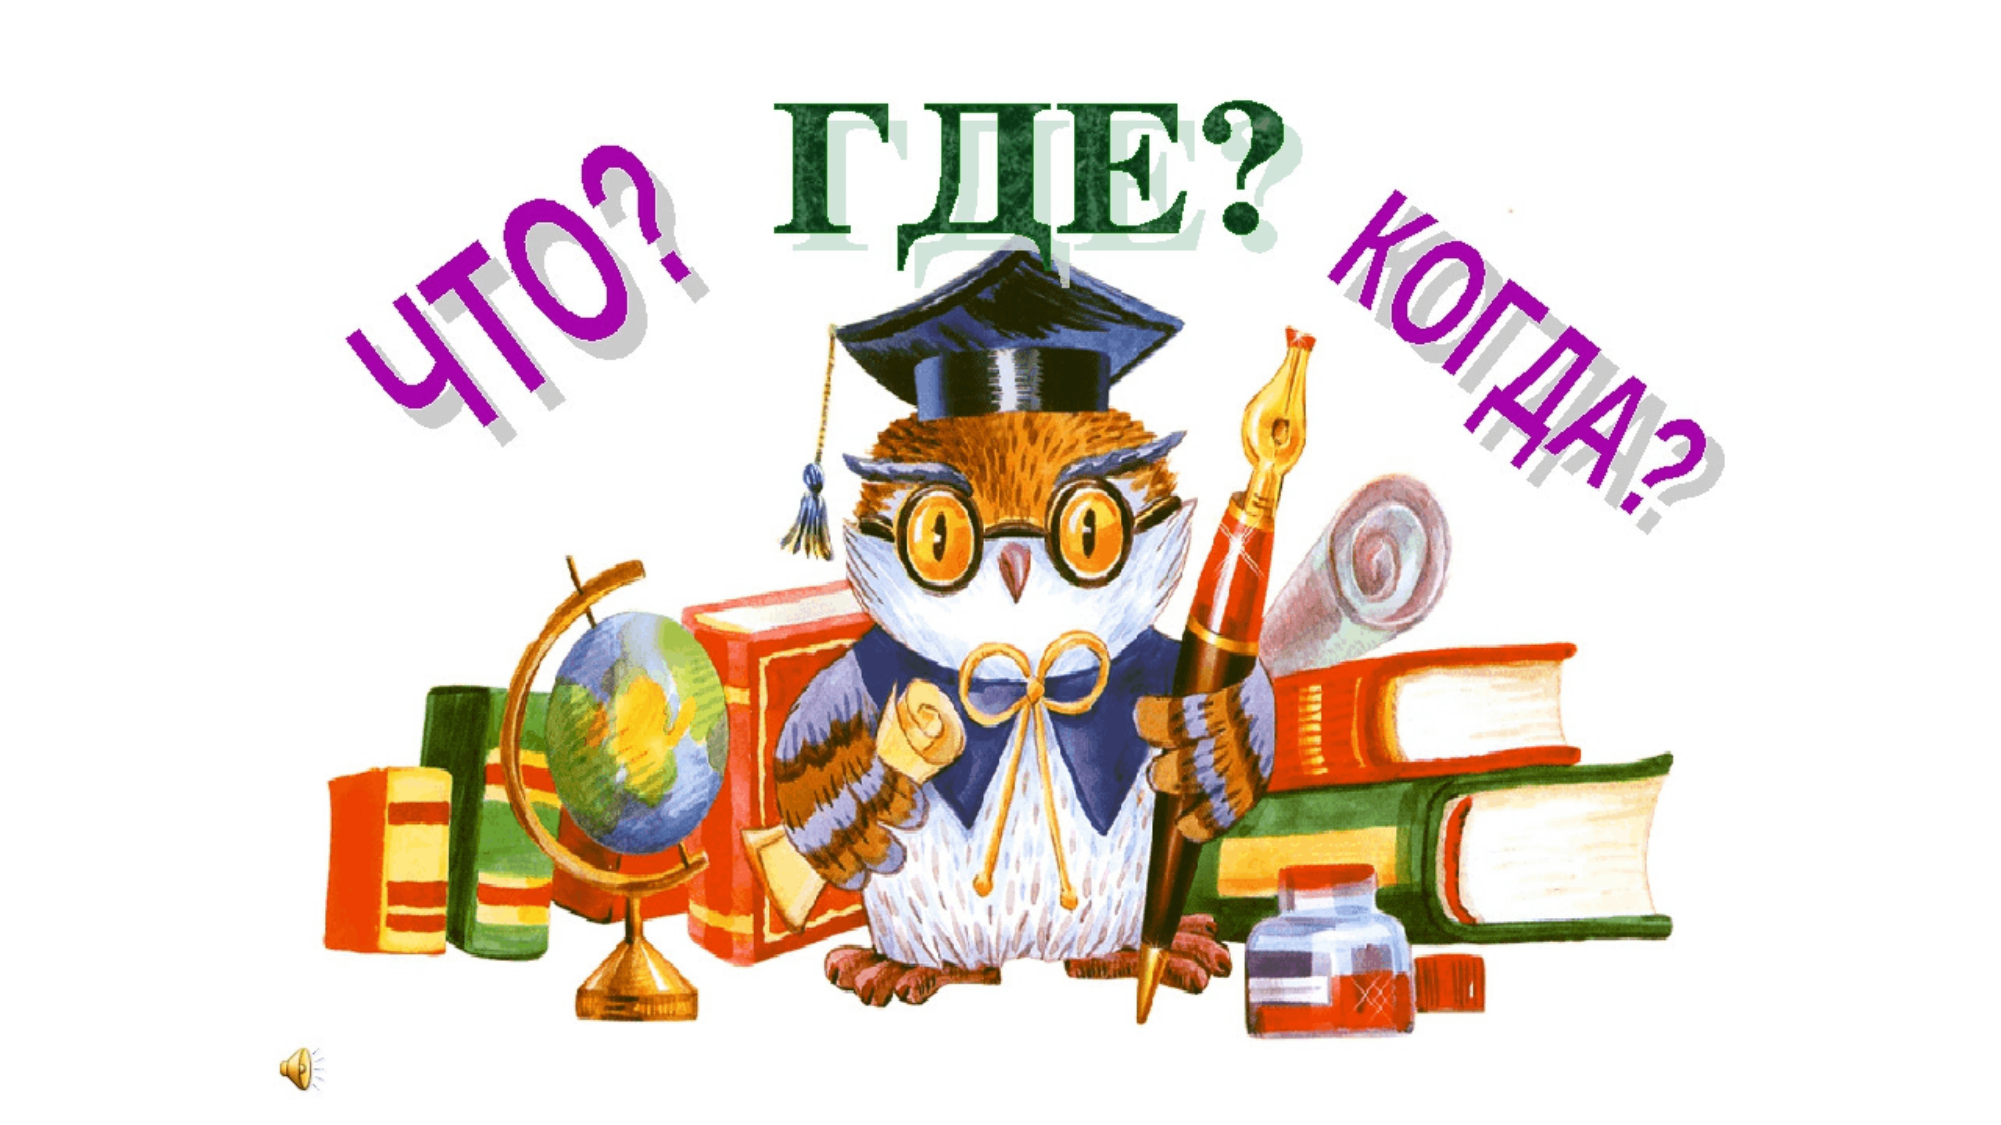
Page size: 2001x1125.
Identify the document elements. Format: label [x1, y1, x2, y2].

picture [249, 0, 1750, 1125]
